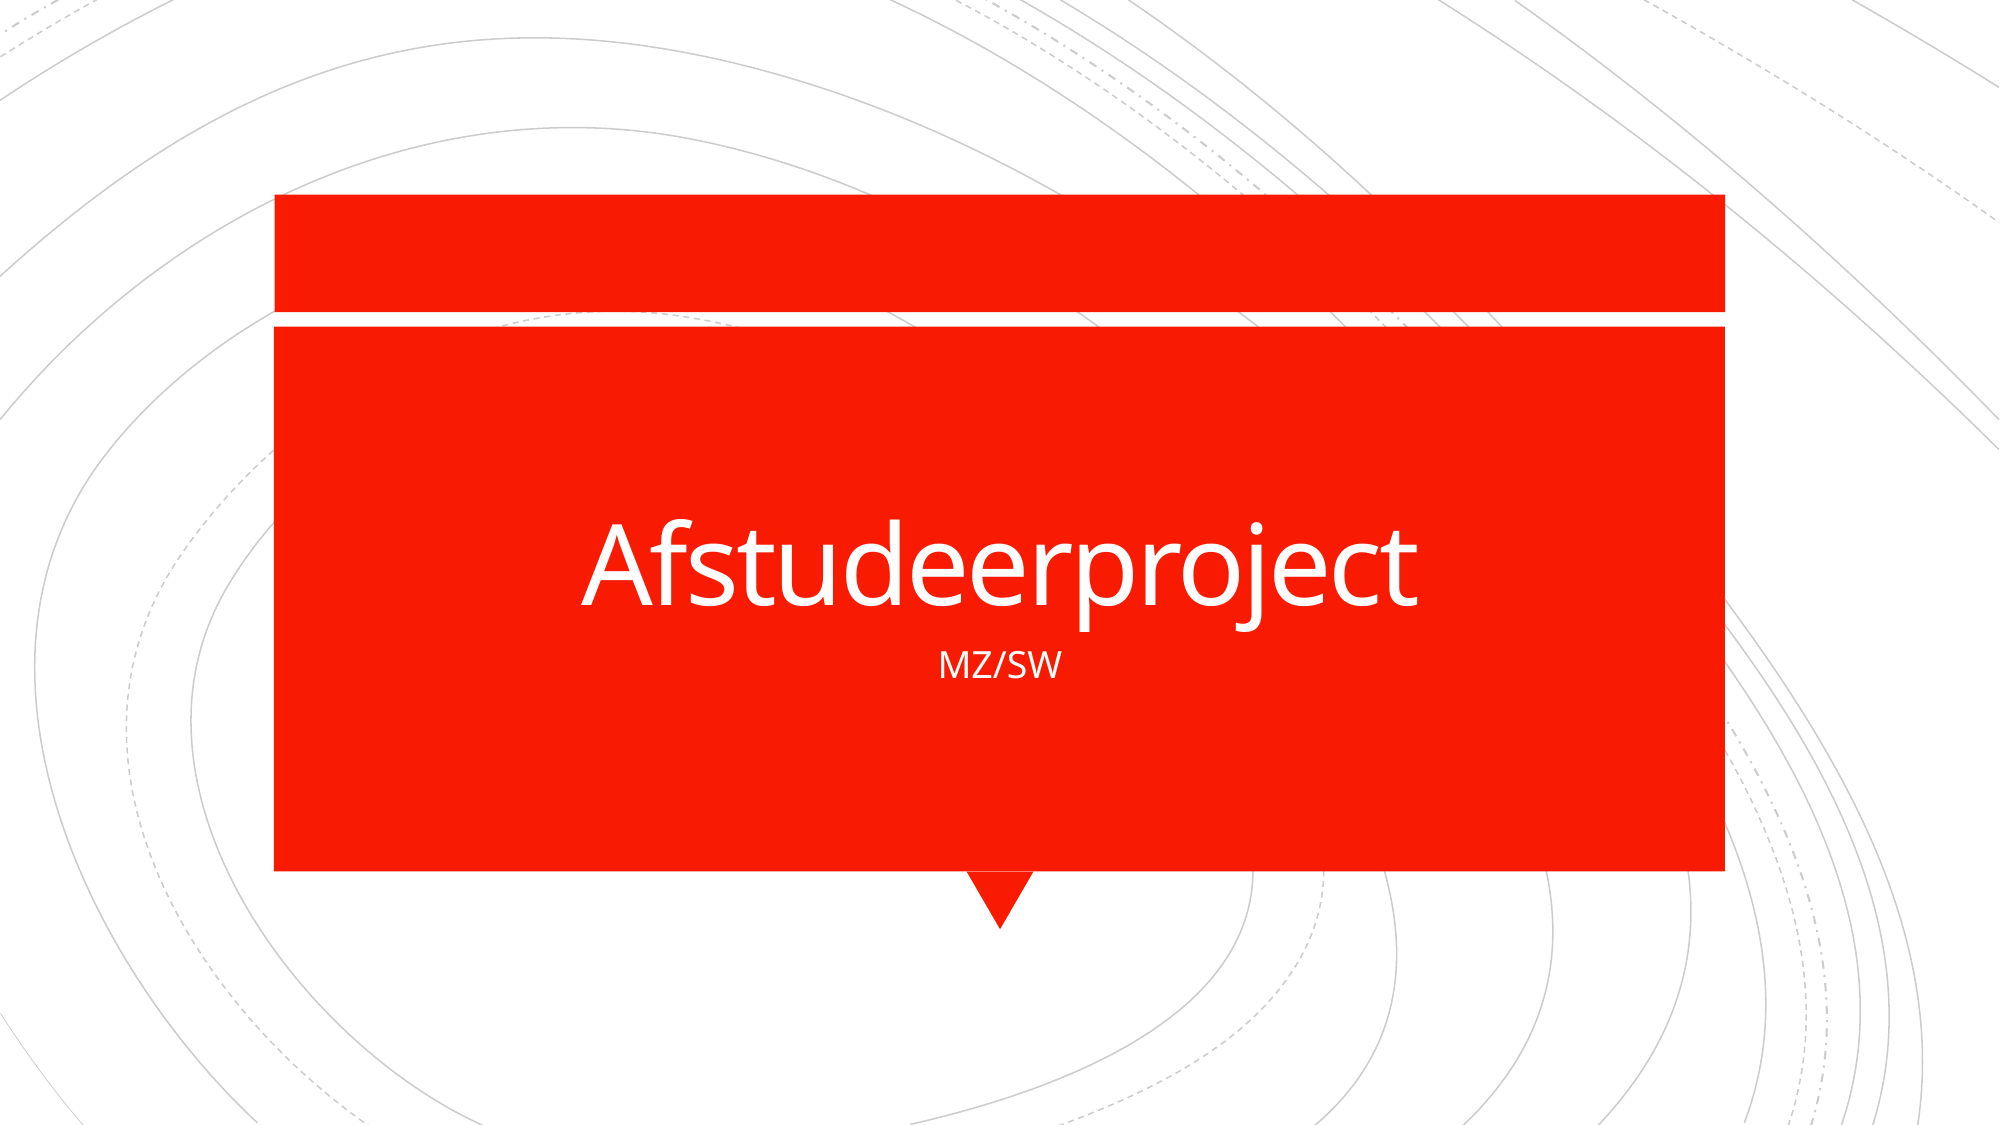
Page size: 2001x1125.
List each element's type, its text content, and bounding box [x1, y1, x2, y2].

title Afstudeerproject [288, 340, 1713, 628]
subtitle MZ/SW [288, 640, 1712, 858]
